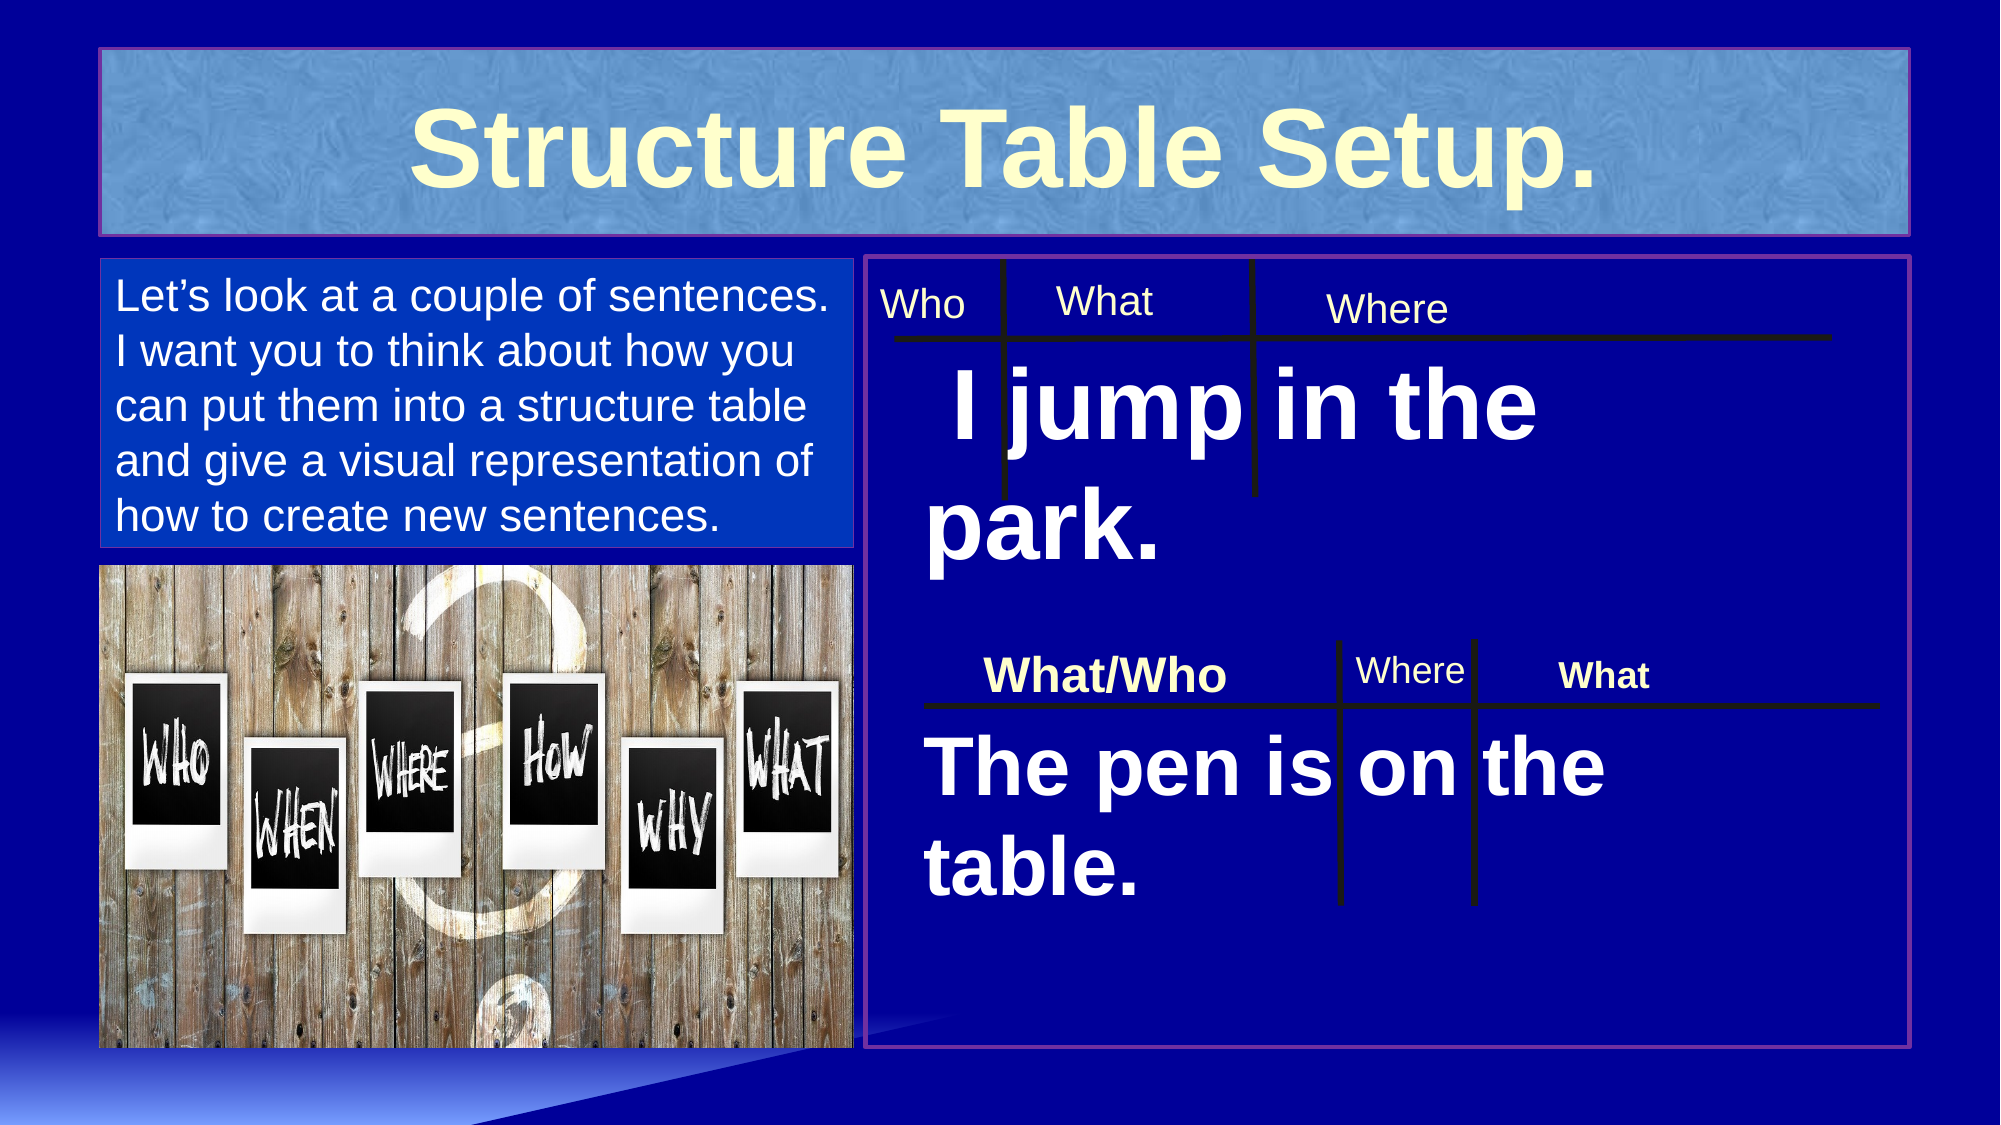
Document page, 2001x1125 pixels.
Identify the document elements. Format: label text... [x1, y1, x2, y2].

text_box Let’s look at a couple of sentences. I want you to think about how you can put them into a structure table and give a visual representation of how to create new sentences. [100, 258, 854, 548]
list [99, 565, 854, 1048]
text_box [1251, 256, 1256, 498]
text_box [865, 256, 1910, 1048]
title Structure Table Setup. [99, 48, 1910, 237]
